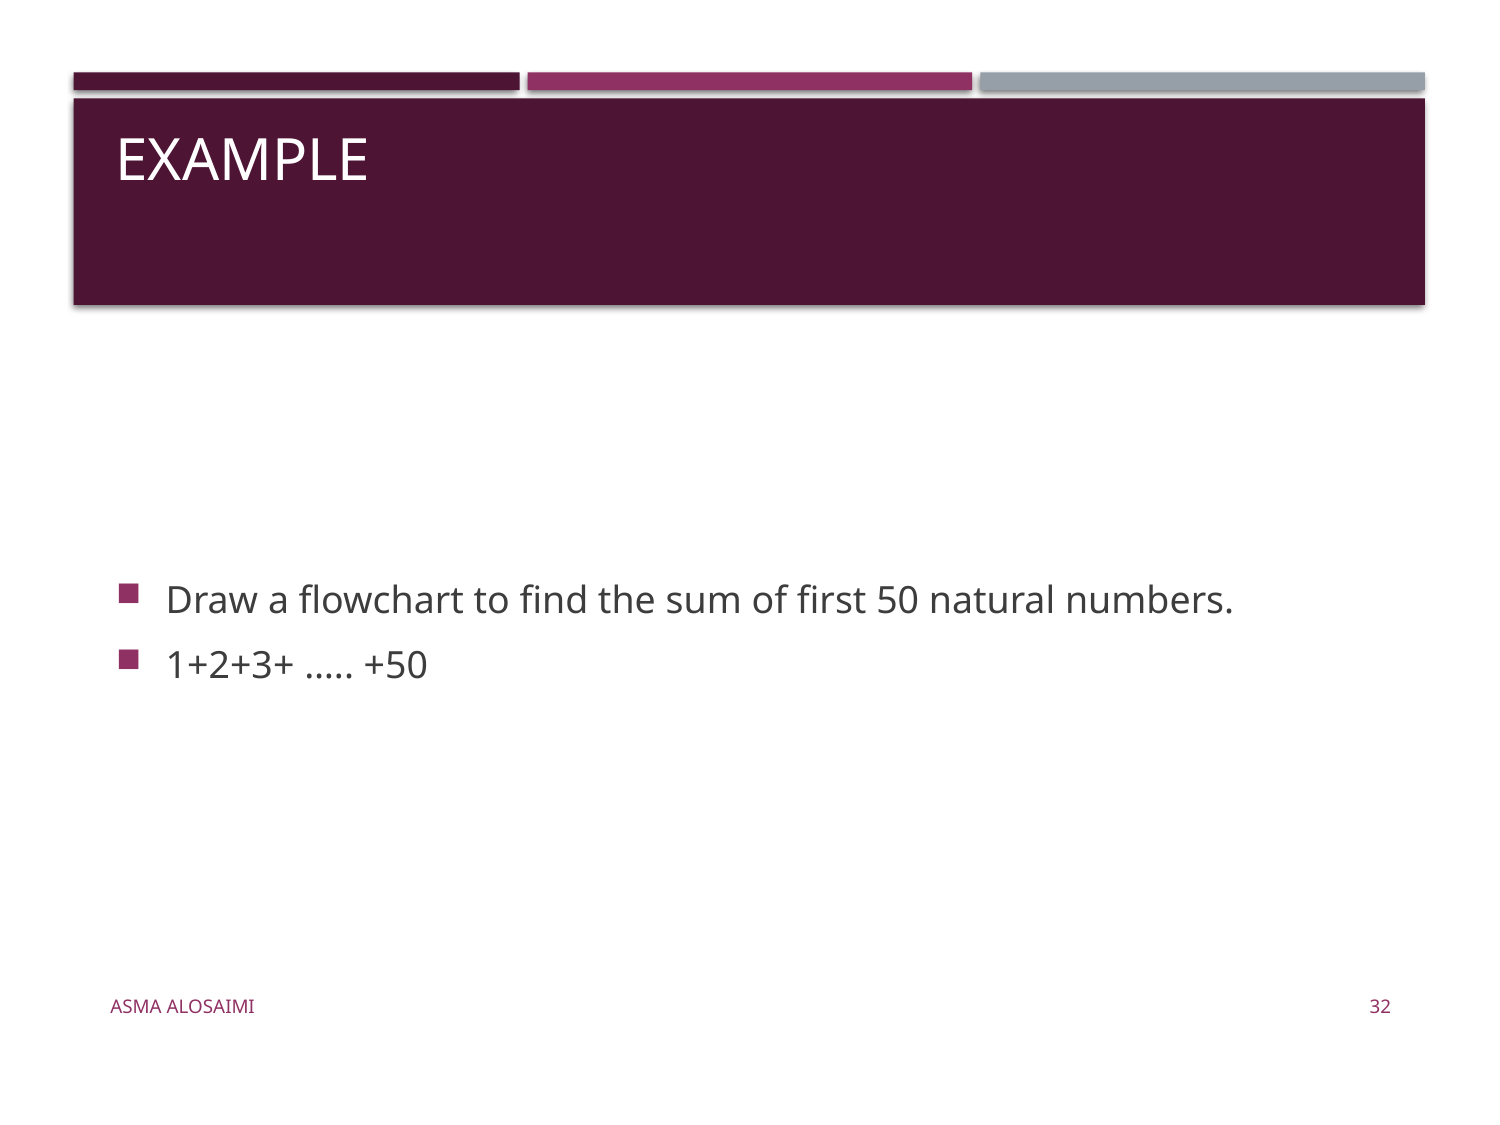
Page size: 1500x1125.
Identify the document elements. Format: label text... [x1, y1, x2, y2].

slide_number 32 [1279, 1000, 1406, 1037]
title Example [100, 37, 1438, 200]
list Draw a flowchart to find the sum of first 50 natural numbers. 1+2+3+ ….. +50 [100, 262, 1438, 1000]
footer Asma Alosaimi [95, 976, 895, 1037]
